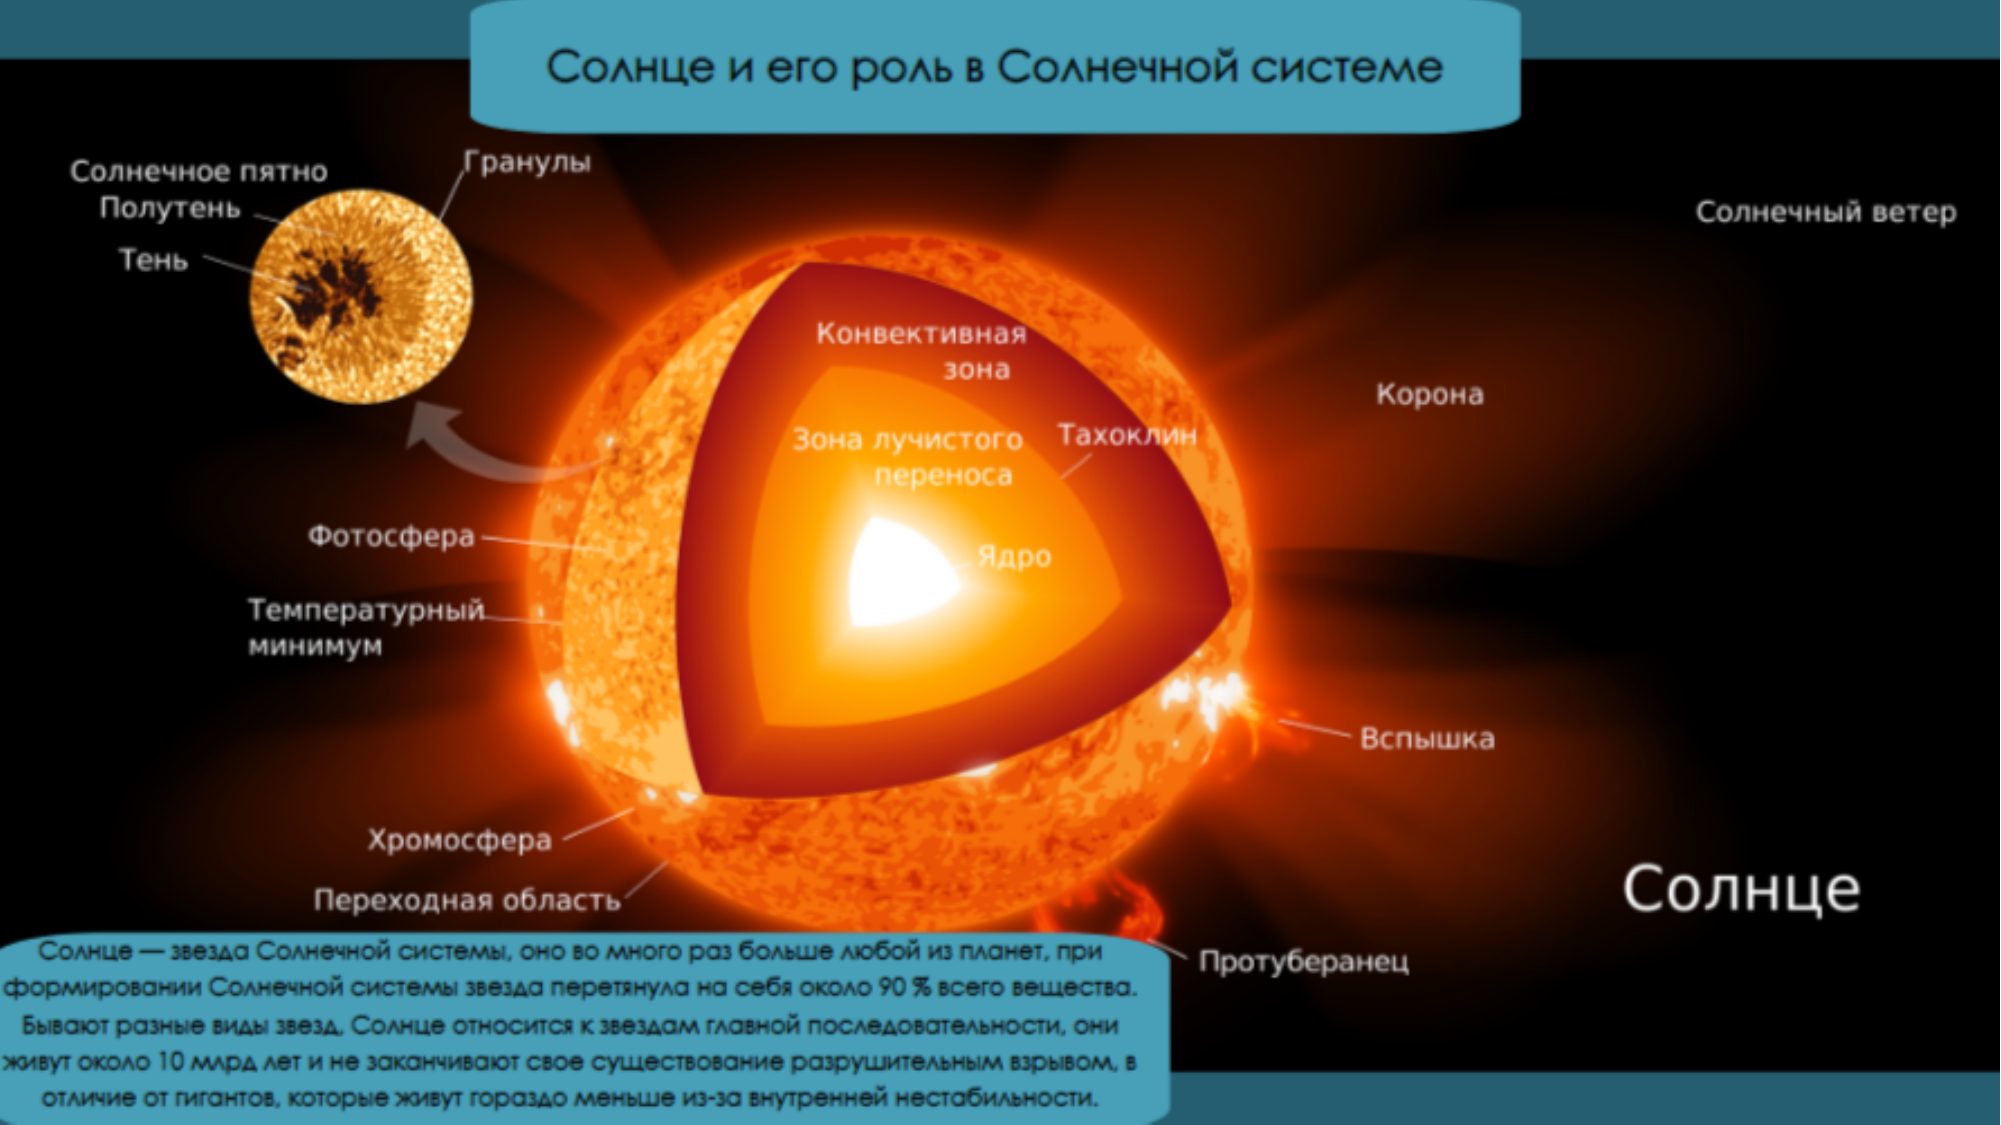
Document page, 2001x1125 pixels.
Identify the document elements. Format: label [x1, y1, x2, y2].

list [0, 0, 2000, 1125]
